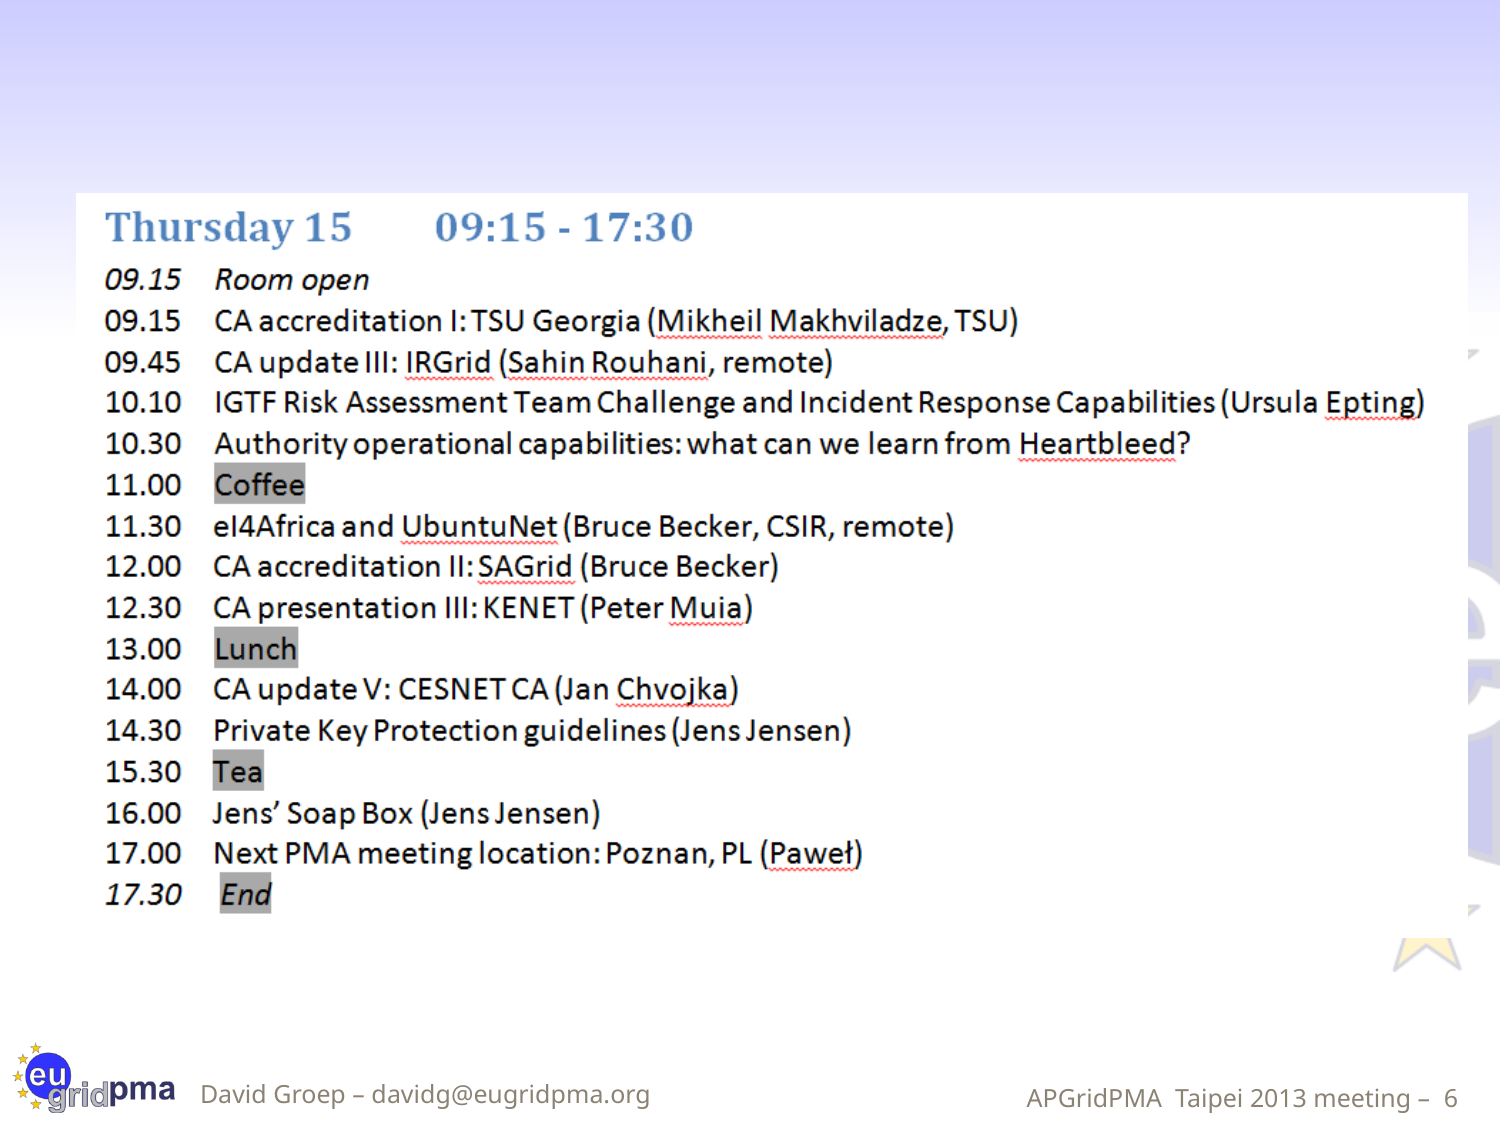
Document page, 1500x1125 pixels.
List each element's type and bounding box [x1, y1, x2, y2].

picture [12, 1042, 175, 1113]
picture [76, 193, 1500, 972]
